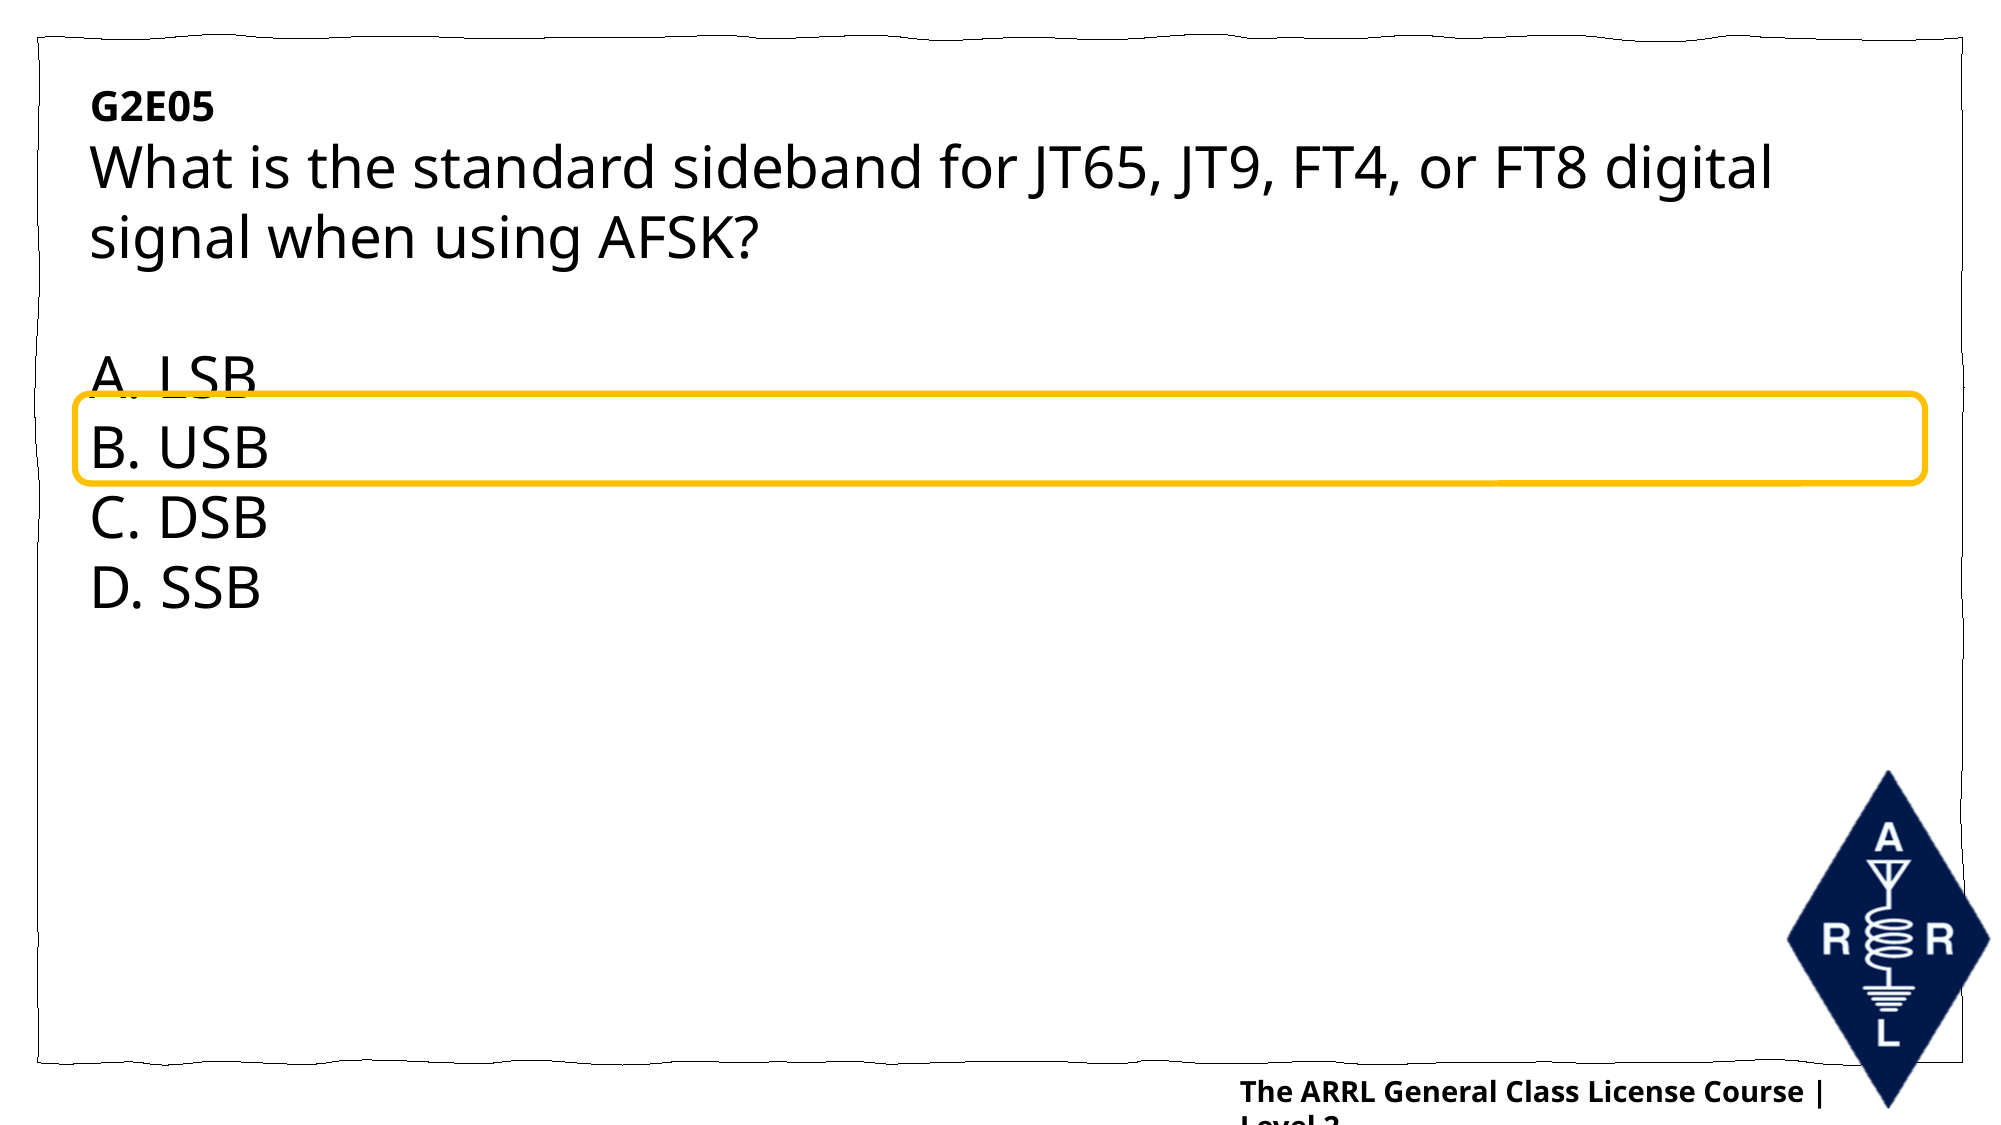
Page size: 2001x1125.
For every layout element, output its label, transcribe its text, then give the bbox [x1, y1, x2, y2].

text_box [73, 392, 1927, 485]
text_box G2E05 What is the standard sideband for JT65, JT9, FT4, or FT8 digital signal when using AFSK? A. LSB B. USB C. DSB D. SSB [75, 72, 1850, 400]
text_box G2E05 What is the standard sideband for JT65, JT9, FT4, or FT8 digital signal when using AFSK? A. LSB B. USB C. DSB D. SSB [75, 477, 1850, 628]
picture [1773, 752, 1999, 1125]
